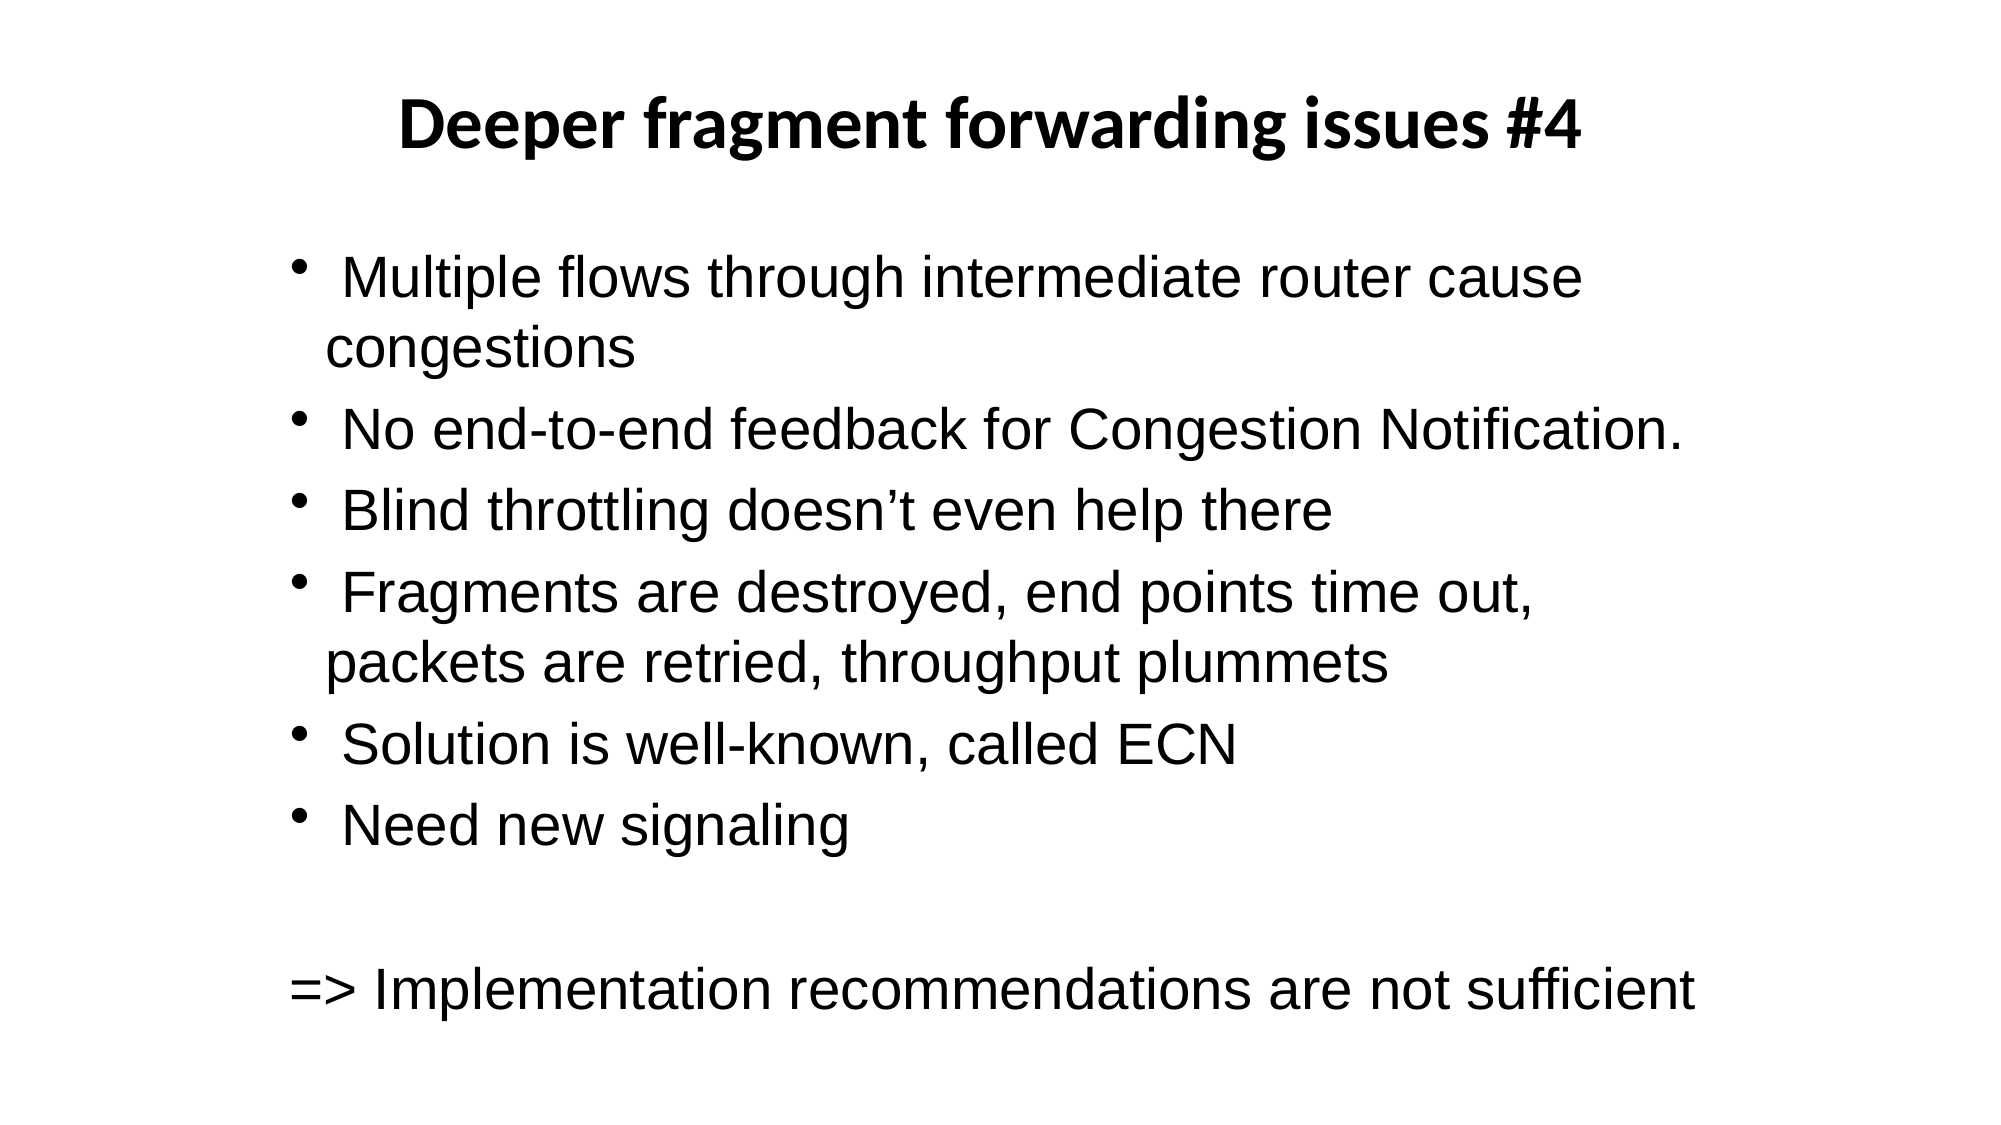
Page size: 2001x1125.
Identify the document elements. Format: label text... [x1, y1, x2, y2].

text_box Multiple flows through intermediate router cause congestions No end-to-end feedback for Congestion Notification. Blind throttling doesn’t even help there Fragments are destroyed, end points time out, packets are retried, throughput plummets Solution is well-known, called ECN Need new signaling => Implementation recommendations are not sufficient [274, 231, 1745, 932]
title Deeper fragment forwarding issues #4 [249, 24, 1733, 213]
